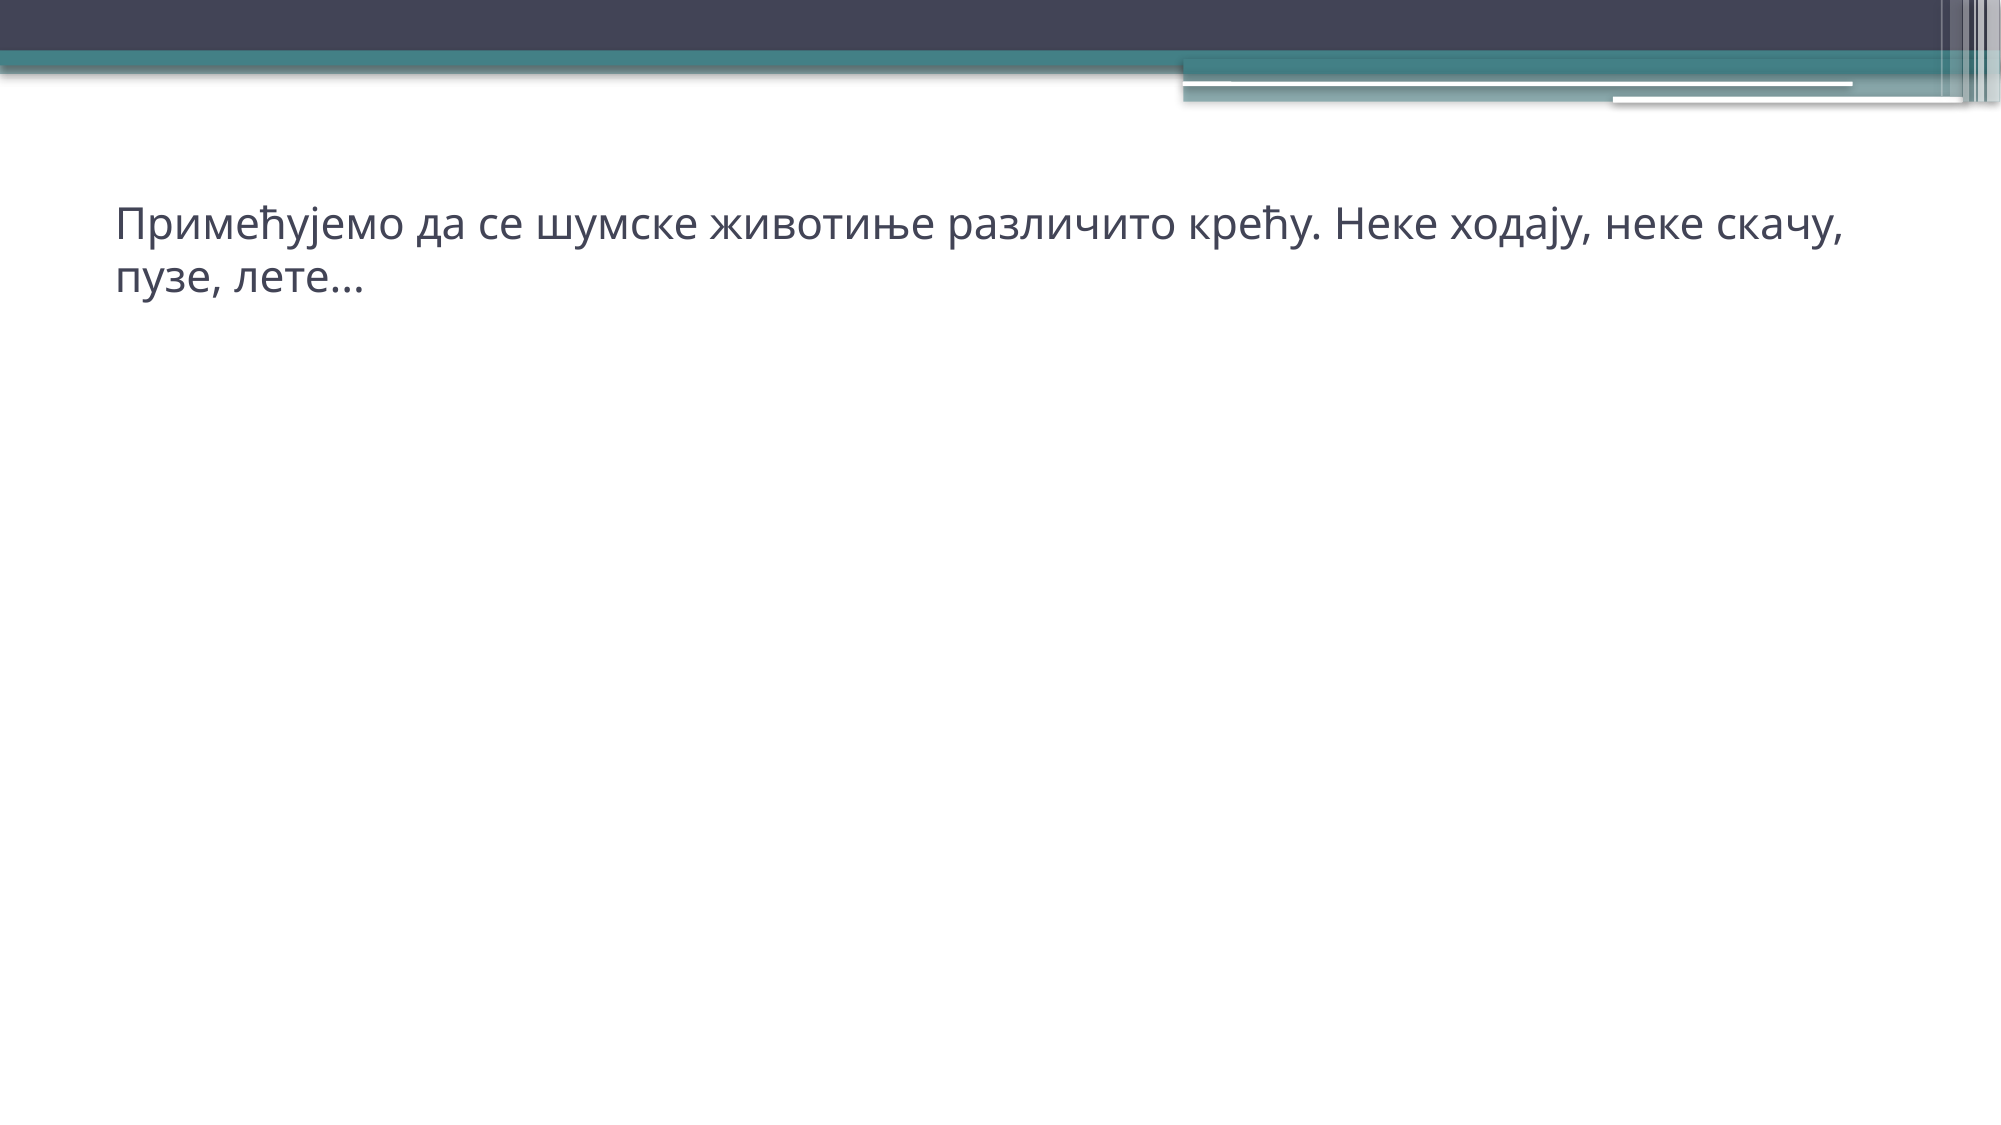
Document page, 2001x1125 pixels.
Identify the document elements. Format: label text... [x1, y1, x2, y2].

title Примећујемо да се шумске животиње различито крећу. Неке ходају, неке скачу, пузе, лете... [99, 187, 1900, 363]
